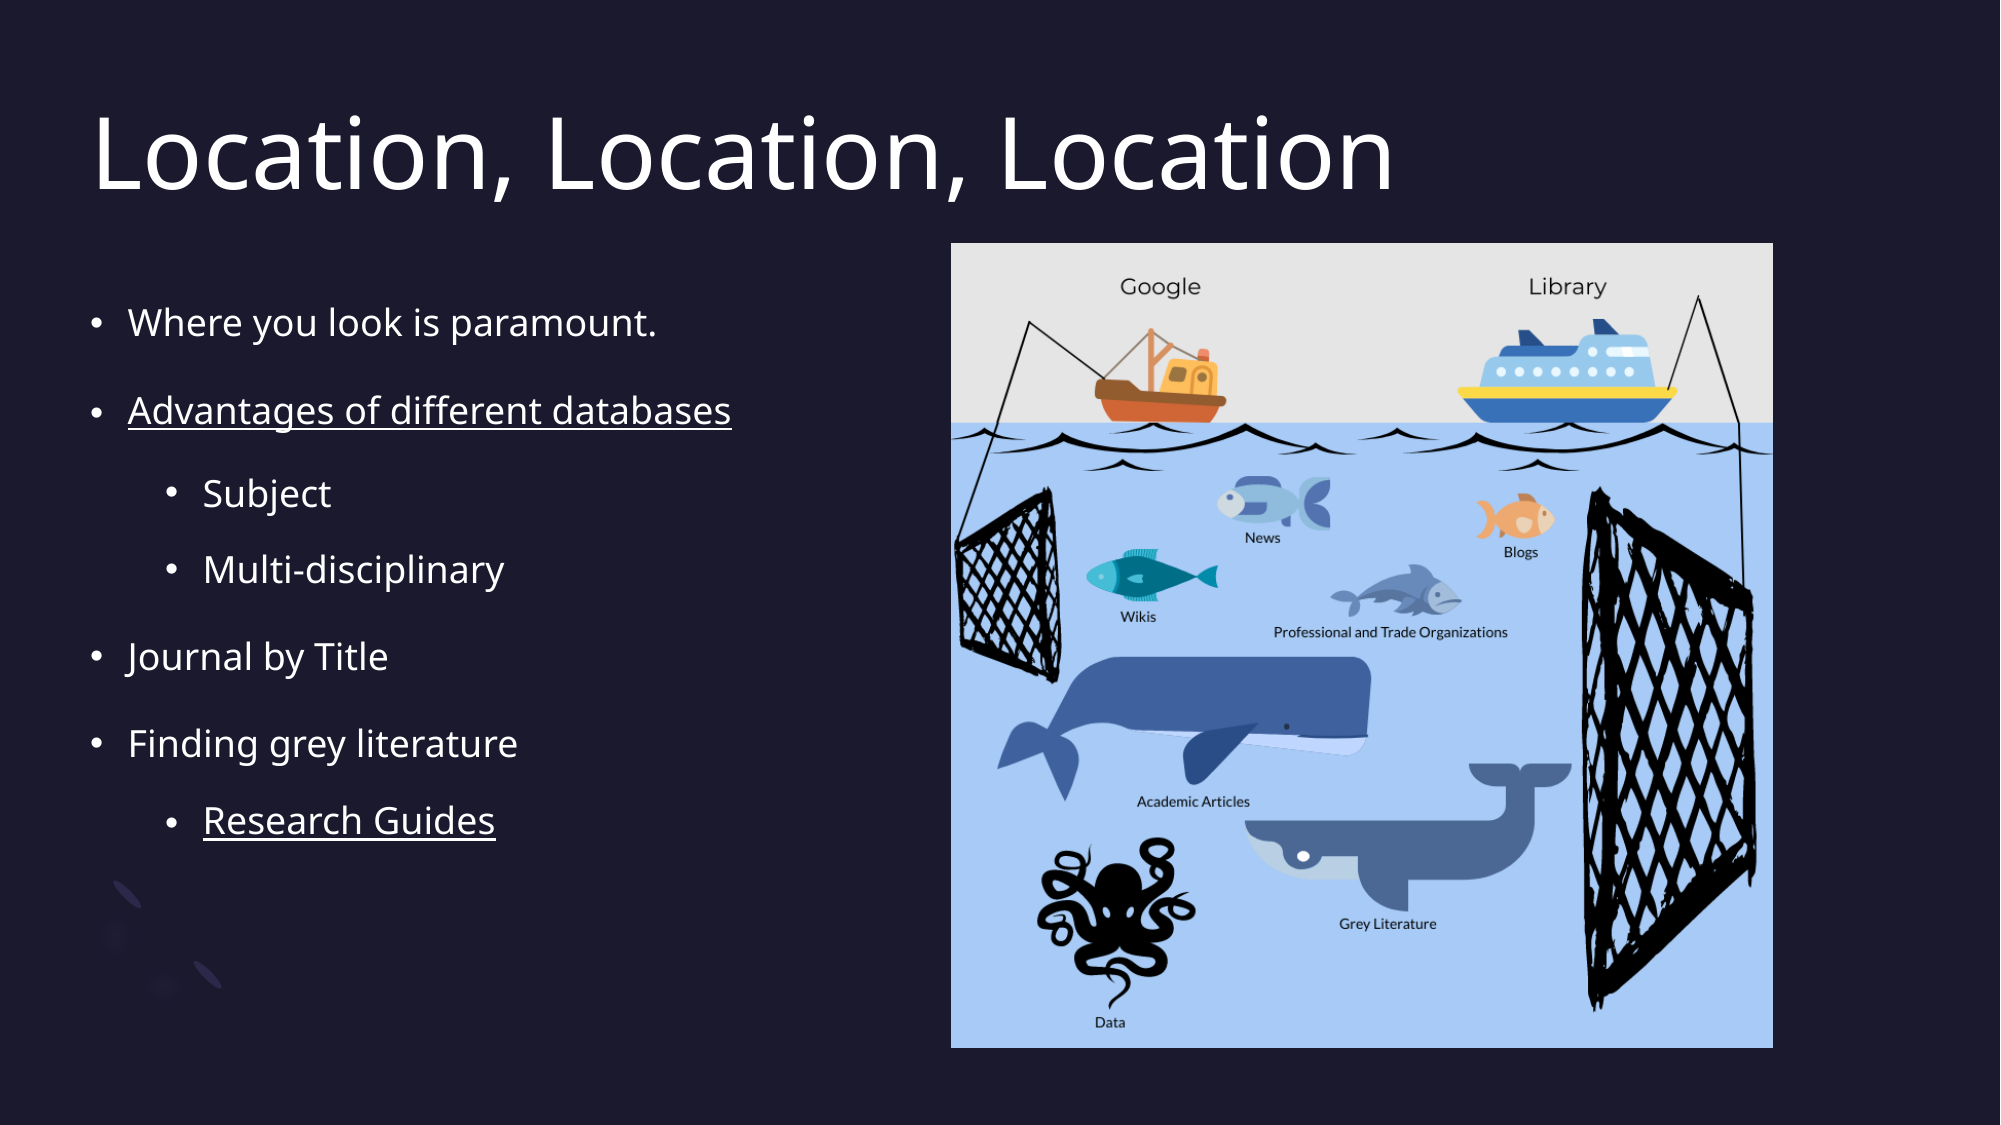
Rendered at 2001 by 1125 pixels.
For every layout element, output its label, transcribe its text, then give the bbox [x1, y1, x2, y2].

title Location, Location, Location [90, 90, 1910, 309]
list Where you look is paramount. Advantages of different databases Subject Multi-disciplinary Journal by Title Finding grey literature Research Guides [90, 294, 911, 1073]
picture [951, 243, 1773, 1048]
